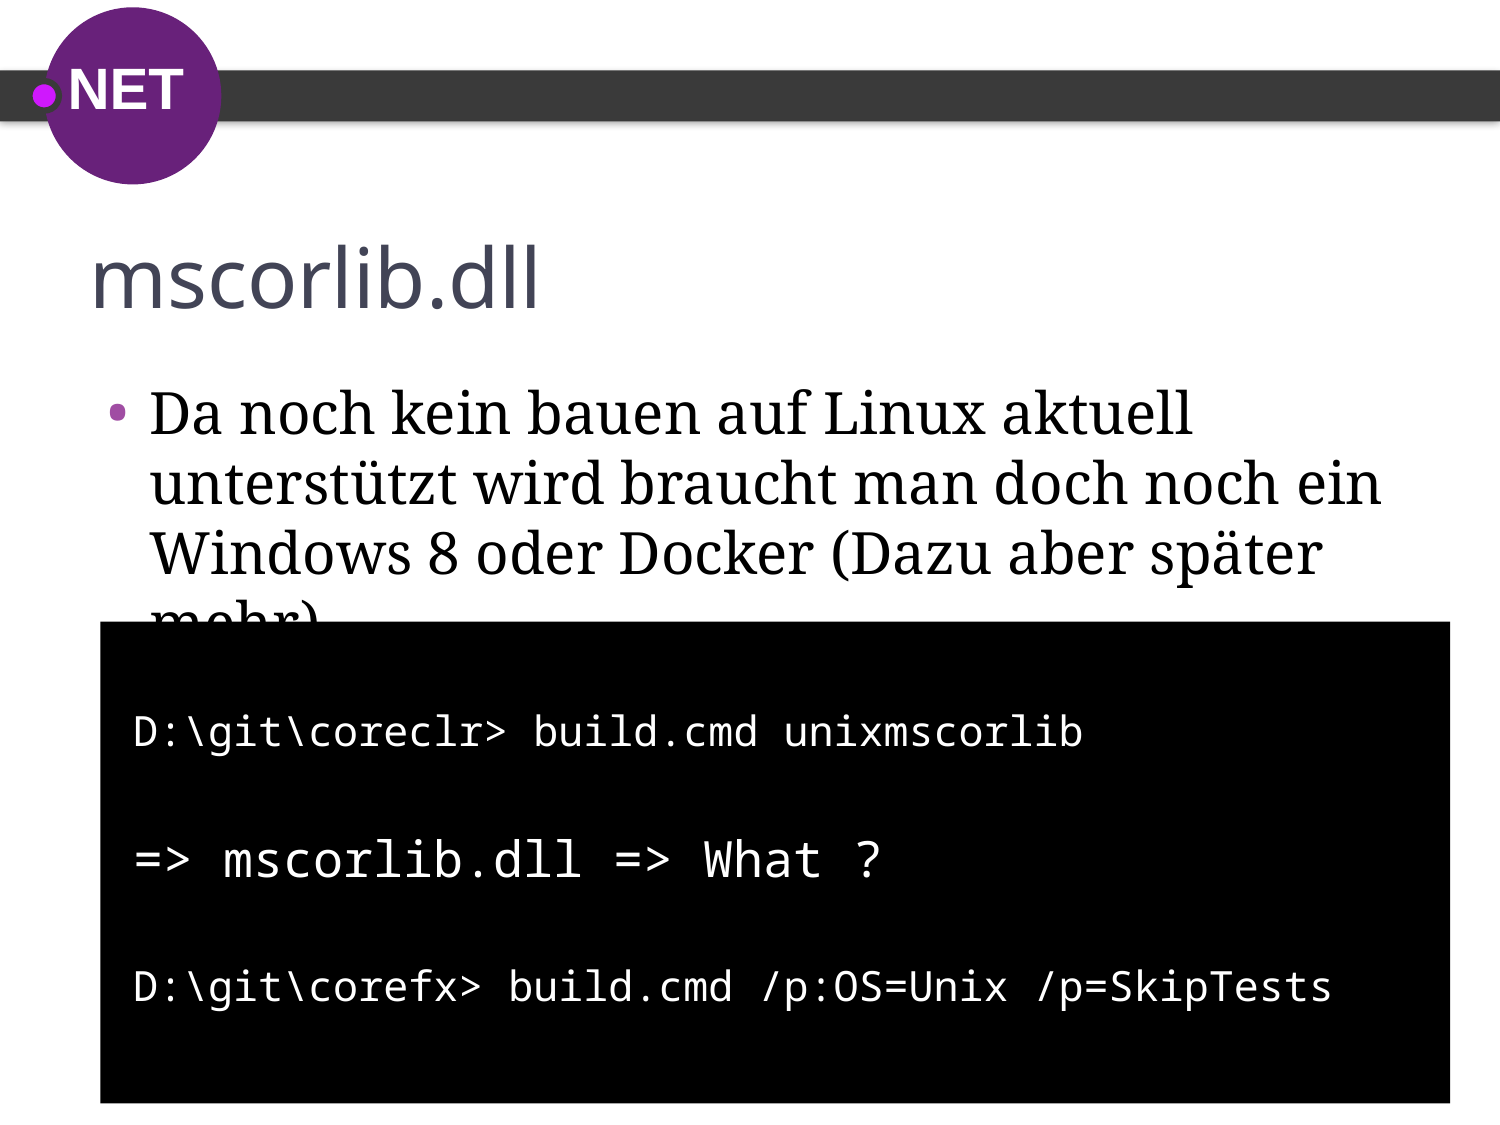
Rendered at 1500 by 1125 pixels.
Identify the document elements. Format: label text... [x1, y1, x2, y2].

list Da noch kein bauen auf Linux aktuell unterstützt wird braucht man doch noch ein Windows 8 oder Docker (Dazu aber später mehr) [75, 368, 1425, 1079]
title mscorlib.dll [75, 187, 1425, 363]
text_box D:\git\coreclr> build.cmd unixmscorlib => mscorlib.dll => What ? D:\git\corefx> build.cmd /p:OS=Unix /p=SkipTests [100, 621, 1451, 1104]
